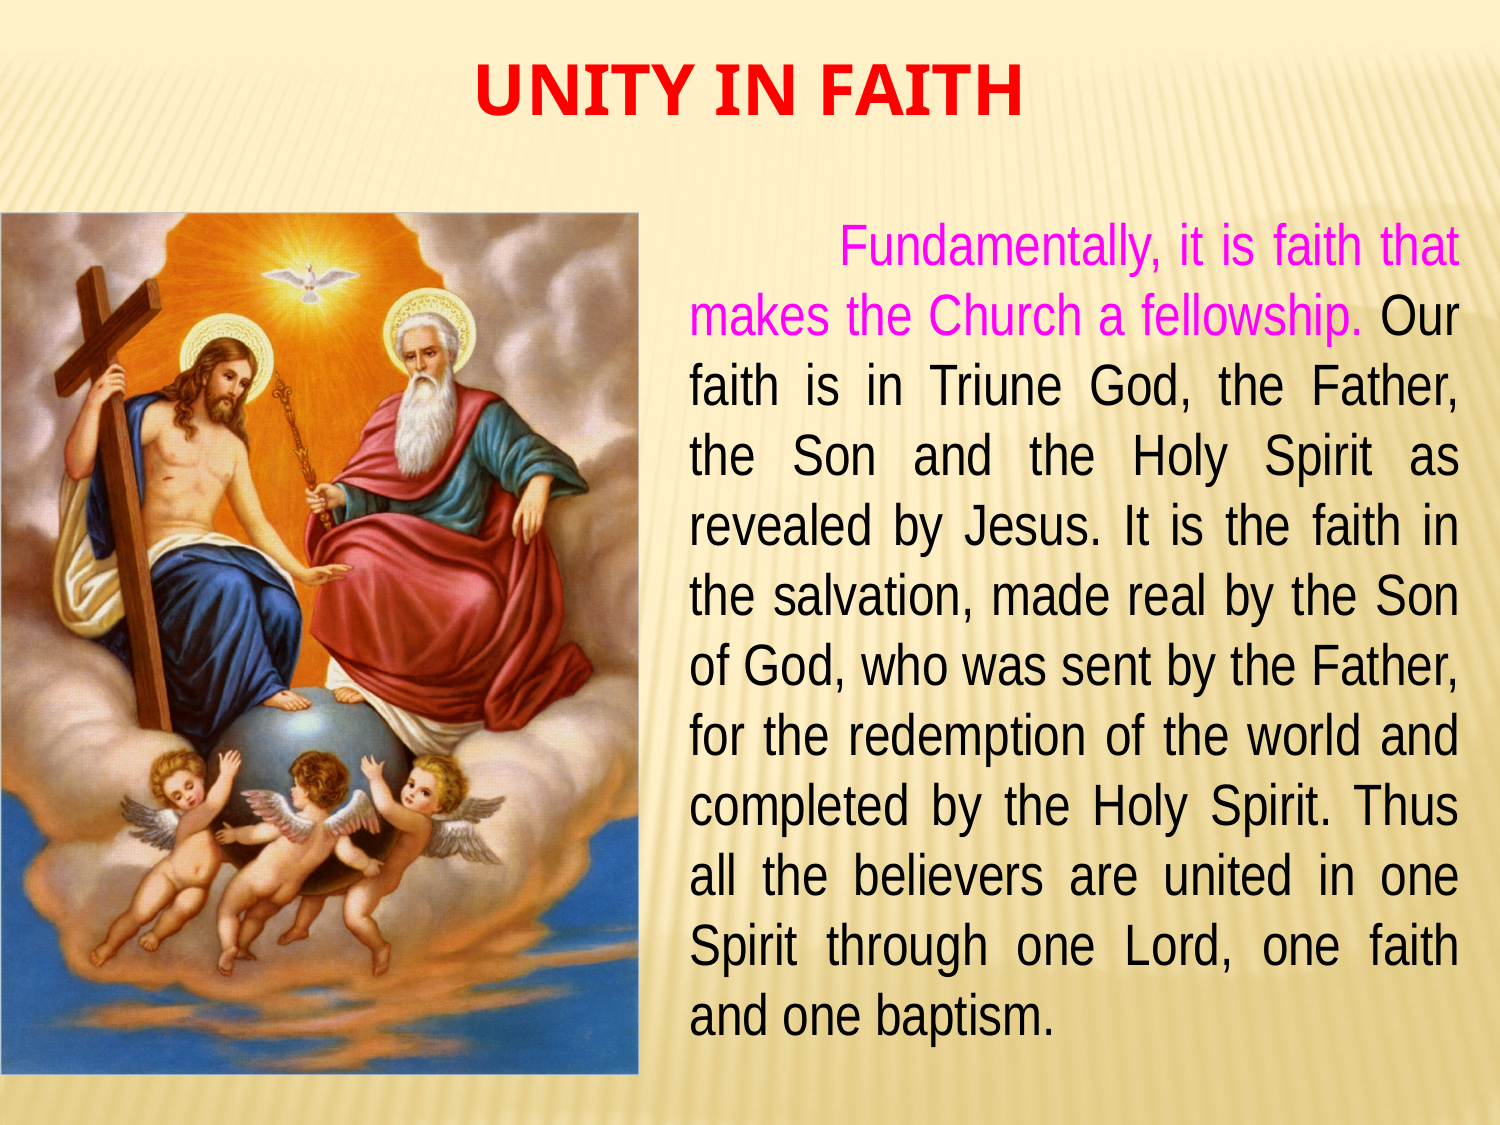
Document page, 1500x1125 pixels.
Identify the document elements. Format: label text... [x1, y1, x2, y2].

text_box Fundamentally, it is faith that makes the Church a fellowship. Our faith is in Triune God, the Father, the Son and the Holy Spirit as revealed by Jesus. It is the faith in the salvation, made real by the Son of God, who was sent by the Father, for the redemption of the world and completed by the Holy Spirit. Thus all the believers are united in one Spirit through one Lord, one faith and one baptism. [675, 199, 1475, 1055]
text_box UNITY IN FAITH [0, 37, 1500, 138]
picture [0, 212, 639, 1076]
